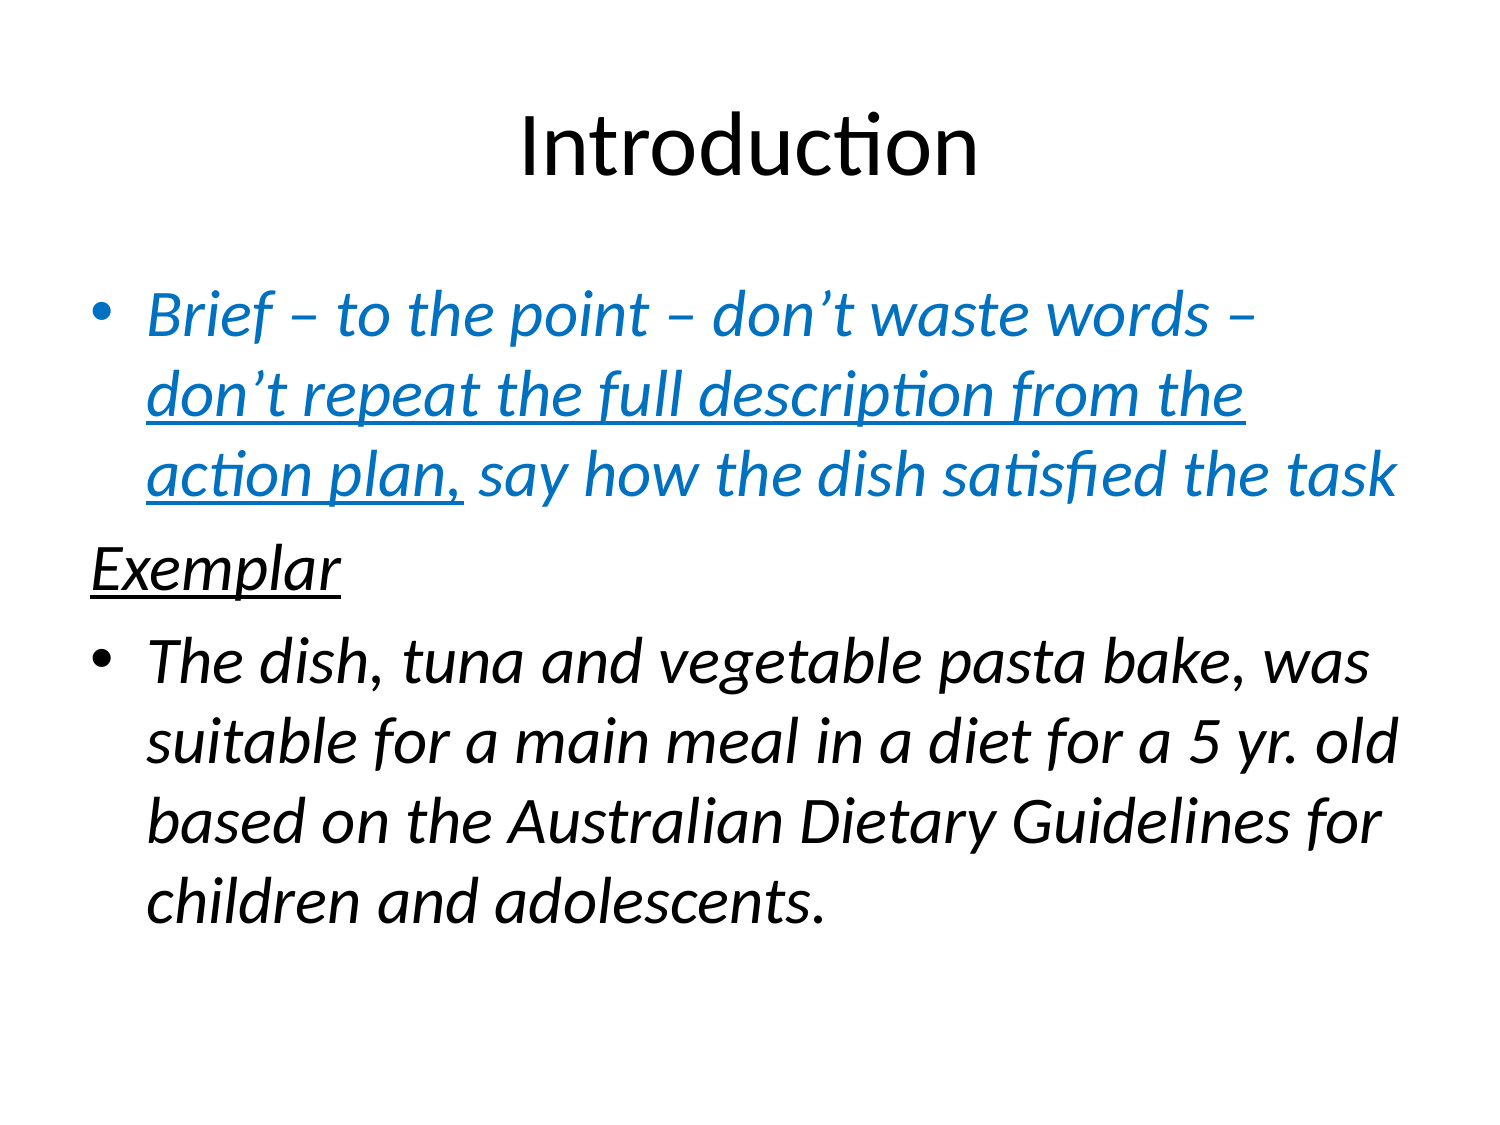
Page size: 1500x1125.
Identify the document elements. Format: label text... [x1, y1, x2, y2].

list Brief – to the point – don’t waste words – don’t repeat the full description from the action plan, say how the dish satisfied the task Exemplar The dish, tuna and vegetable pasta bake, was suitable for a main meal in a diet for a 5 yr. old based on the Australian Dietary Guidelines for children and adolescents. [75, 262, 1425, 1005]
title Introduction [75, 45, 1425, 233]
